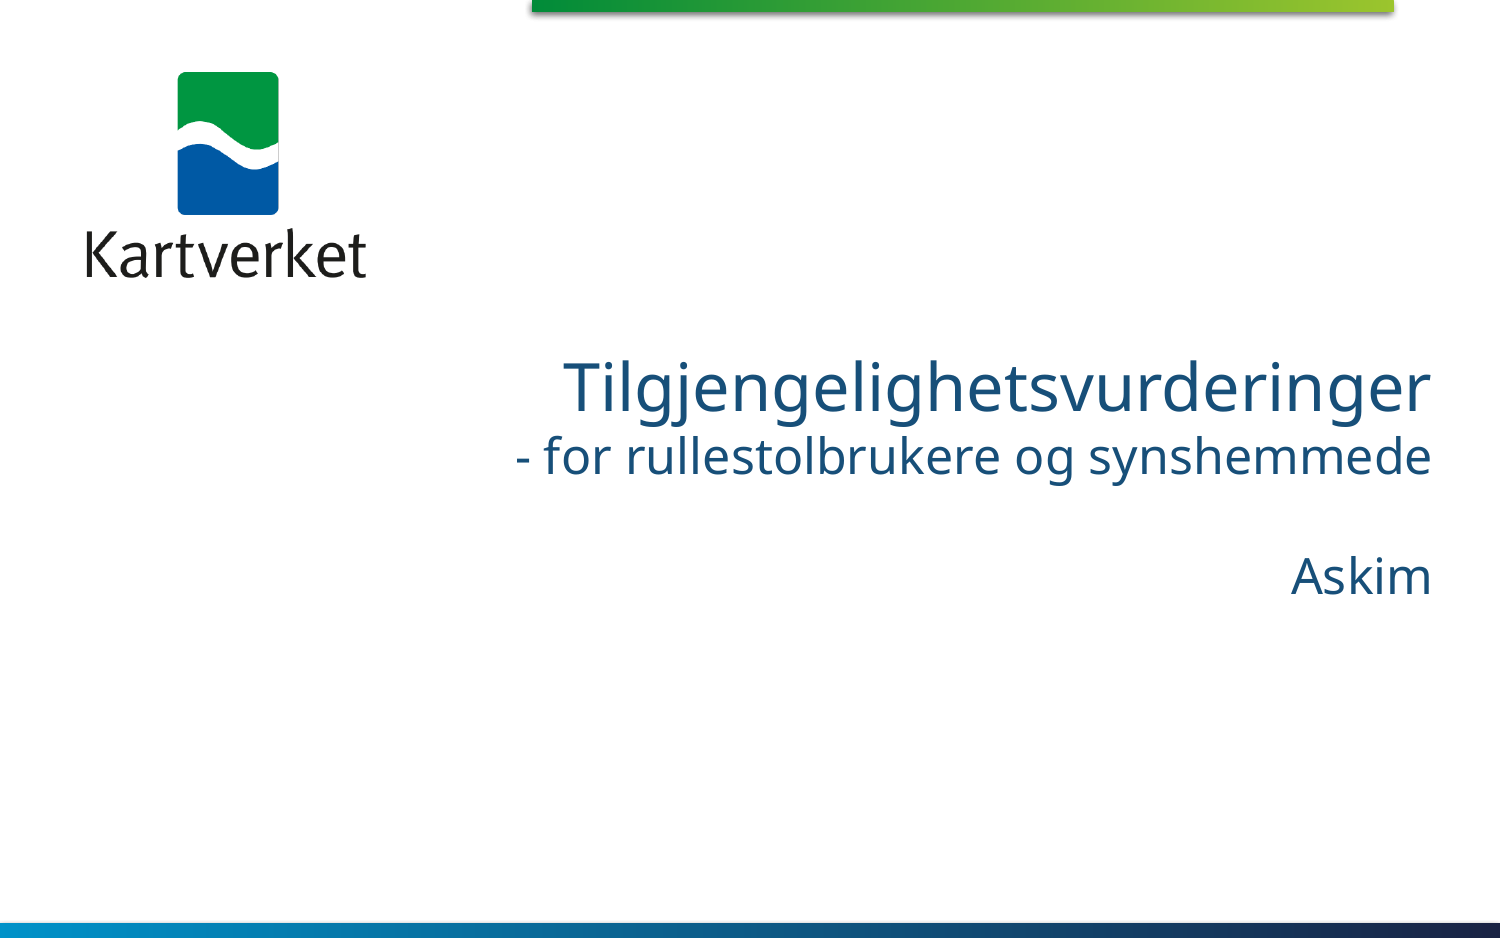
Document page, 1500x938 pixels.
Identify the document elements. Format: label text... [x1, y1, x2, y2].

text_box Tilgjengelighetsvurderinger - for rullestolbrukere og synshemmede Askim [66, 337, 1449, 613]
